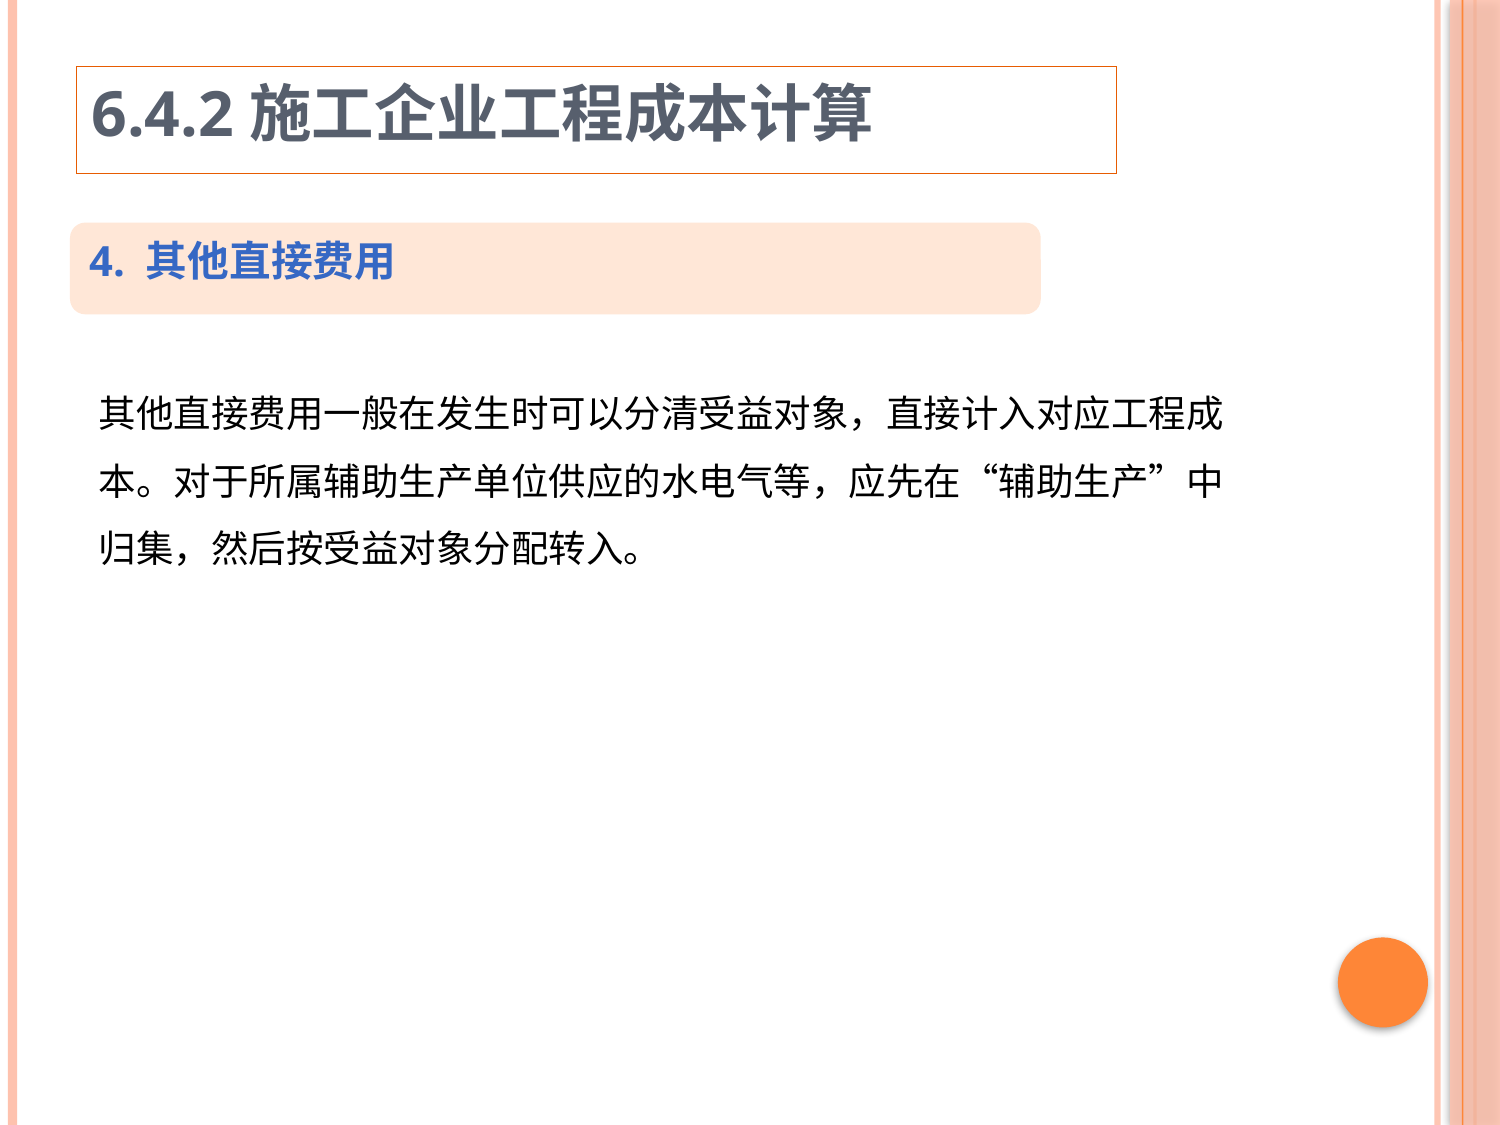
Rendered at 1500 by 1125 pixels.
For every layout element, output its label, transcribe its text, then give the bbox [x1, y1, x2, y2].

text_box 其他直接费用一般在发生时可以分清受益对象，直接计入对应工程成本。对于所属辅助生产单位供应的水电气等，应先在“辅助生产”中归集，然后按受益对象分配转入。 [84, 360, 1249, 578]
text_box 6.4.2施工企业工程成本计算 [76, 66, 1117, 174]
text_box 4. 其他直接费用 [69, 222, 1041, 315]
